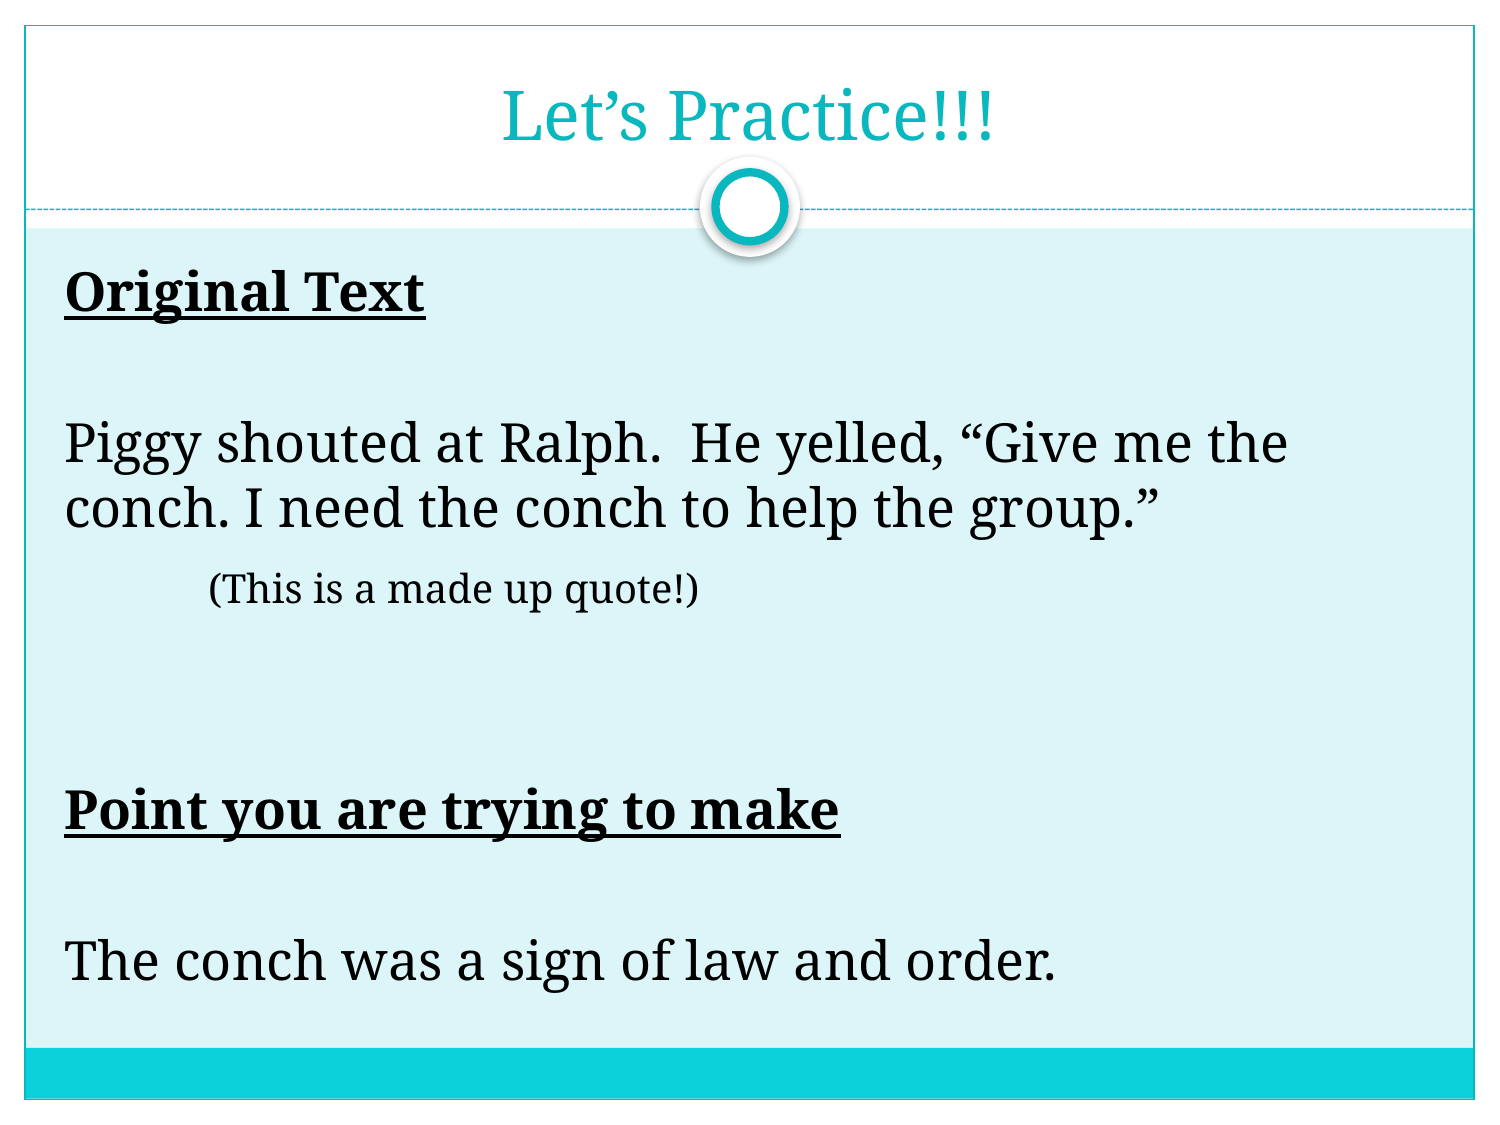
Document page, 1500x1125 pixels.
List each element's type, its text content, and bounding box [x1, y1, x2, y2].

title Let’s Practice!!! [49, 37, 1450, 162]
list Original Text Piggy shouted at Ralph. He yelled, “Give me the conch. I need the conch to help the group.” (This is a made up quote!) Point you are trying to make The conch was a sign of law and order. [49, 250, 1445, 1001]
